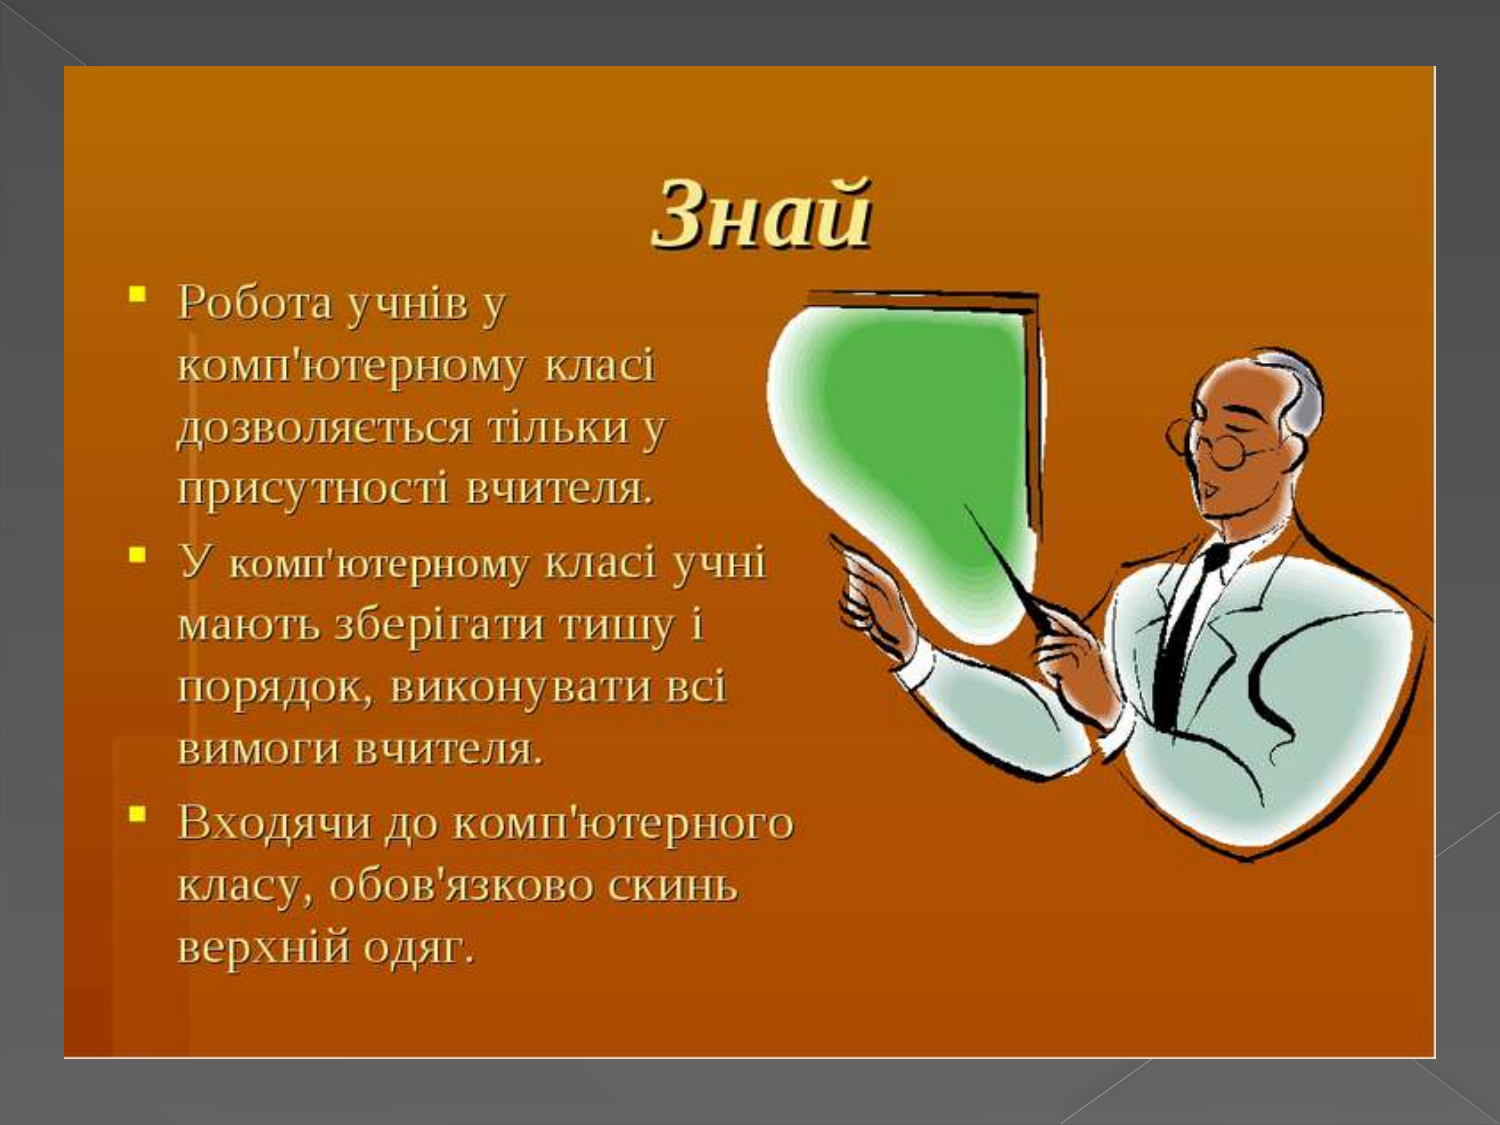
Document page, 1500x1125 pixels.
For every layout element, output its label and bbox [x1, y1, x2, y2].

list [64, 66, 1436, 1060]
